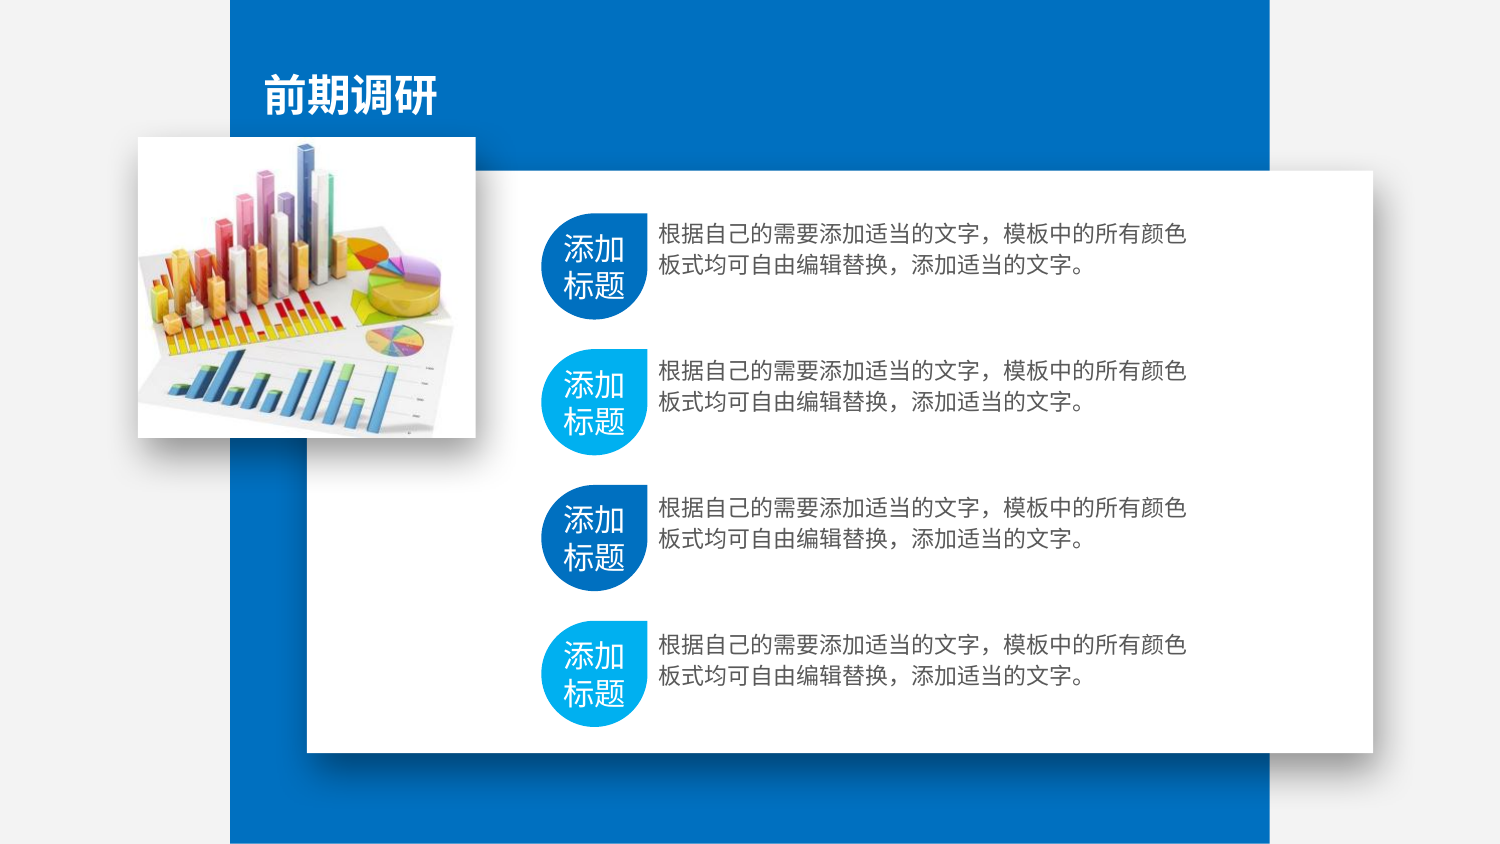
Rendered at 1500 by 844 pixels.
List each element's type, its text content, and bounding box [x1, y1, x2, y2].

text_box 添加 标题 [540, 483, 649, 593]
text_box 根据自己的需要添加适当的文字，模板中的所有颜色板式均可自由编辑替换，添加适当的文字。 [658, 610, 1222, 740]
text_box 根据自己的需要添加适当的文字，模板中的所有颜色板式均可自由编辑替换，添加适当的文字。 [658, 336, 1222, 466]
text_box 前期调研 [263, 61, 1035, 126]
text_box 根据自己的需要添加适当的文字，模板中的所有颜色板式均可自由编辑替换，添加适当的文字。 [658, 199, 1222, 329]
text_box 添加 标题 [540, 348, 649, 457]
text_box 添加 标题 [540, 619, 649, 729]
text_box [137, 137, 477, 438]
text_box 根据自己的需要添加适当的文字，模板中的所有颜色板式均可自由编辑替换，添加适当的文字。 [658, 473, 1222, 603]
text_box [306, 170, 1374, 754]
text_box 添加 标题 [540, 212, 649, 321]
